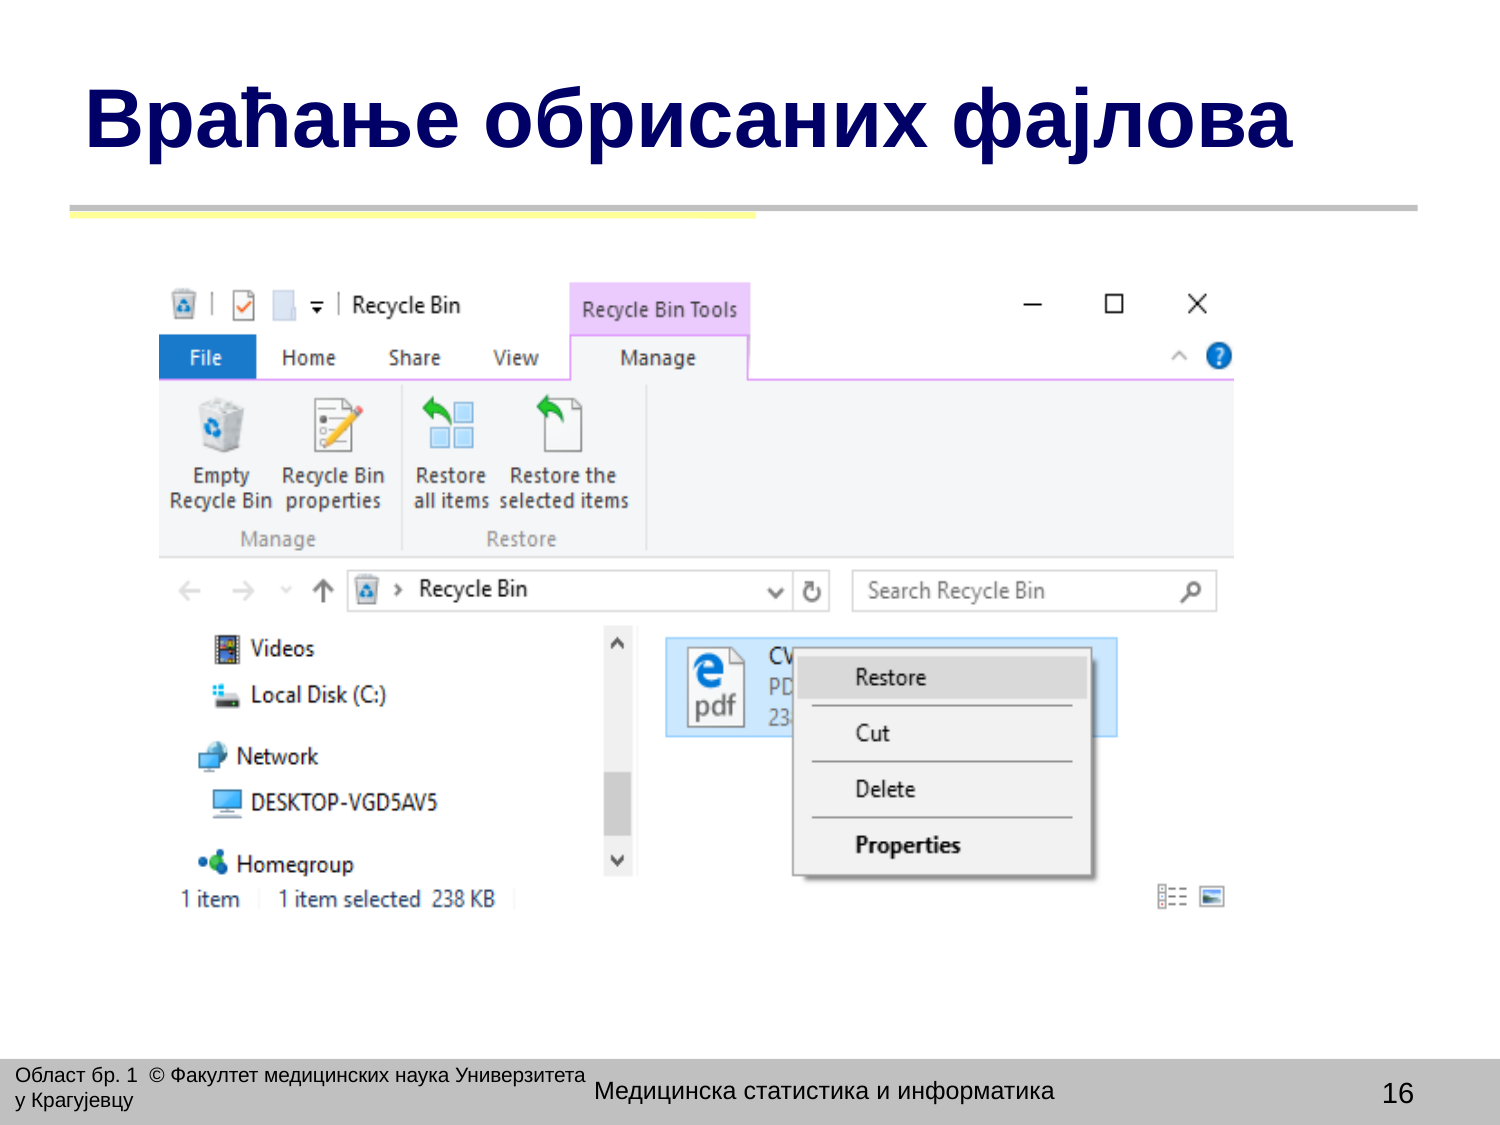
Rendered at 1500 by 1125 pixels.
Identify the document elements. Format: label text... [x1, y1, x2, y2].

title Враћање обрисаних фајлова [69, 19, 1426, 208]
picture [159, 277, 1235, 922]
slide_number 16 [1155, 1066, 1430, 1125]
slide_number Област бр. 1 © Факултет медицинских наука Универзитета у Крагујевцу [0, 1053, 614, 1108]
footer Медицинска статистика и информатика [512, 1066, 1138, 1125]
